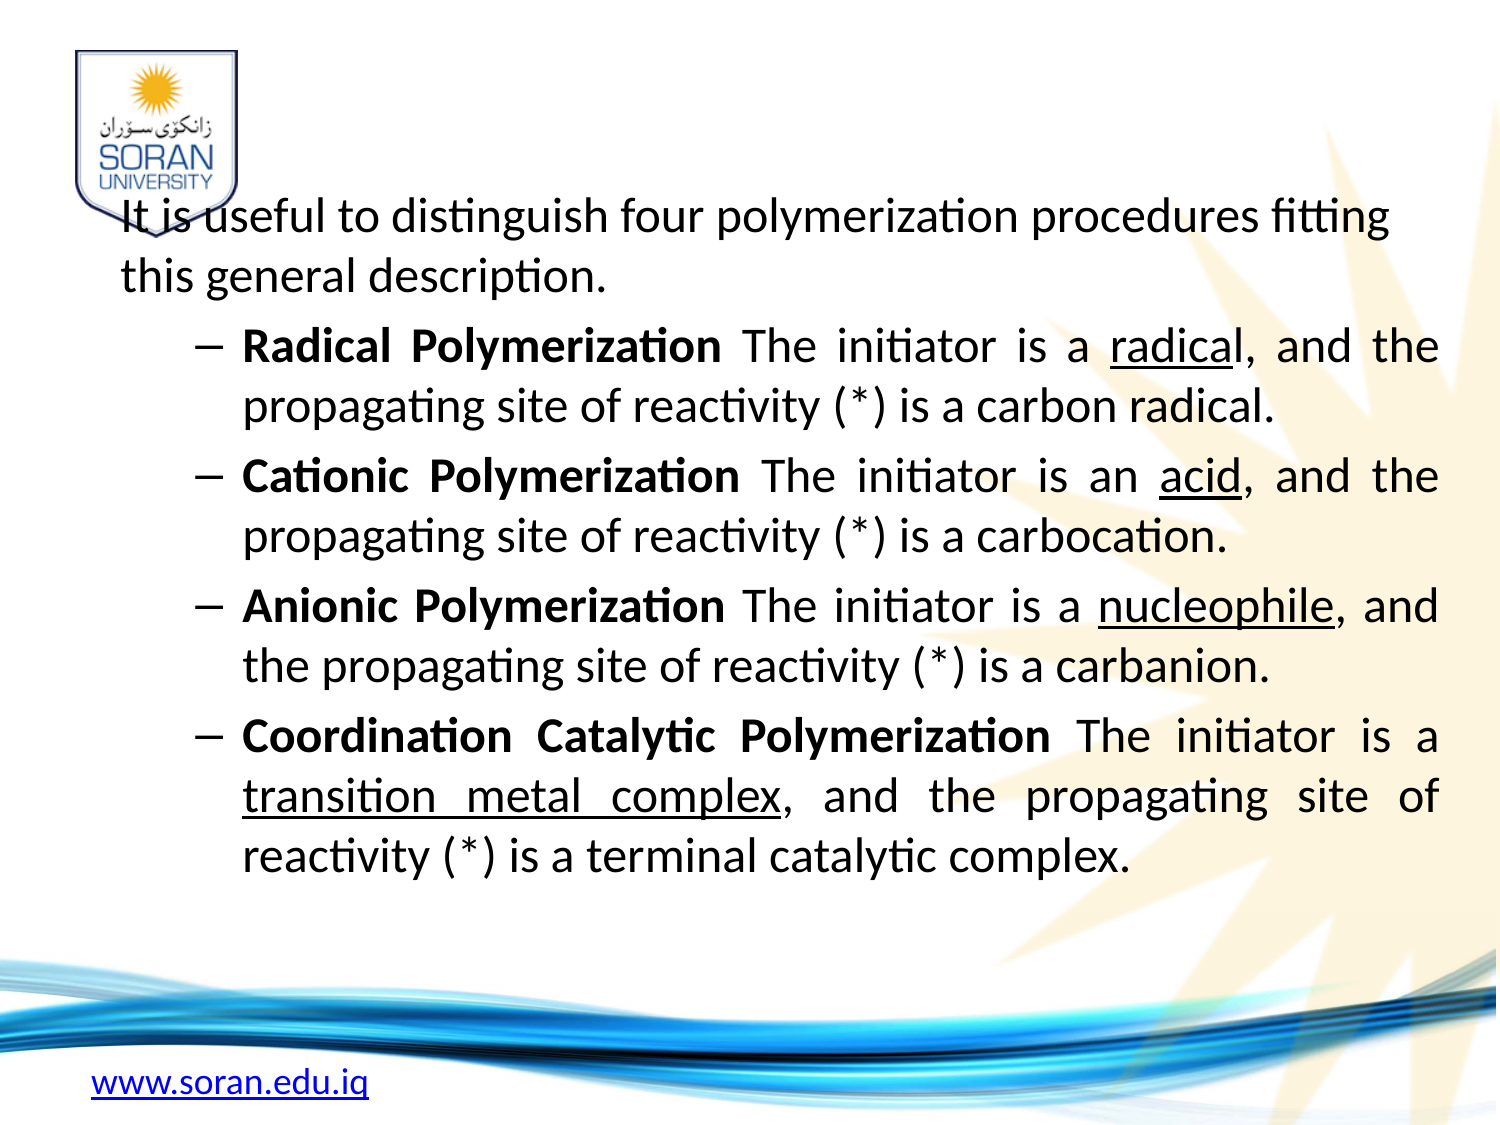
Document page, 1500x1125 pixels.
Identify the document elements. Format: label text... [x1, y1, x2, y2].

list It is useful to distinguish four polymerization procedures fitting this general description. Radical Polymerization The initiator is a radical, and the propagating site of reactivity (*) is a carbon radical. Cationic Polymerization The initiator is an acid, and the propagating site of reactivity (*) is a carbocation. Anionic Polymerization The initiator is a nucleophile, and the propagating site of reactivity (*) is a carbanion. Coordination Catalytic Polymerization The initiator is a transition metal complex, and the propagating site of reactivity (*) is a terminal catalytic complex. [105, 105, 1455, 1083]
picture [0, 99, 1500, 1125]
picture [230, 1086, 237, 1092]
picture [317, 1083, 325, 1092]
picture [75, 50, 238, 238]
picture [198, 1083, 208, 1092]
picture [354, 1083, 363, 1092]
picture [296, 1083, 305, 1092]
